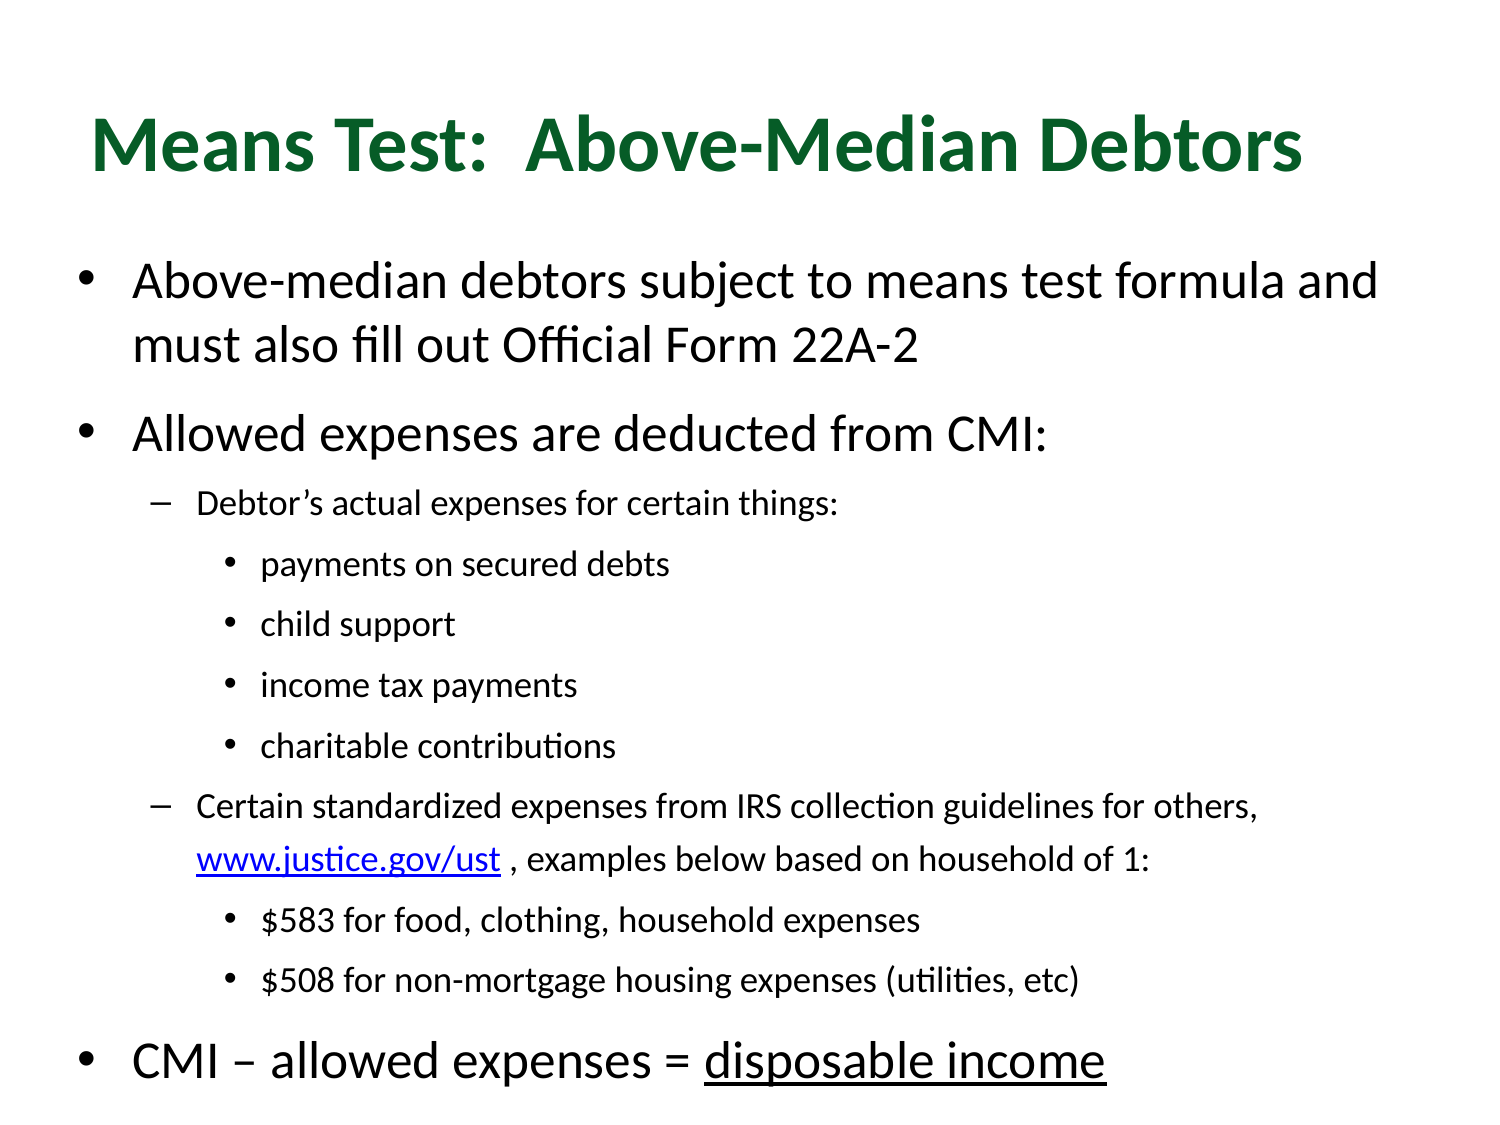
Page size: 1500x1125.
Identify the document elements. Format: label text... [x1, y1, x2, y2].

title Means Test: Above-Median Debtors [75, 45, 1425, 233]
list Above-median debtors subject to means test formula and must also fill out Official Form 22A-2 Allowed expenses are deducted from CMI: Debtor’s actual expenses for certain things: payments on secured debts child support income tax payments charitable contributions Certain standardized expenses from IRS collection guidelines for others, www.justice.gov/ust , examples below based on household of 1: $583 for food, clothing, household expenses $508 for non-mortgage housing expenses (utilities, etc) CMI – allowed expenses = disposable income [62, 237, 1425, 1100]
